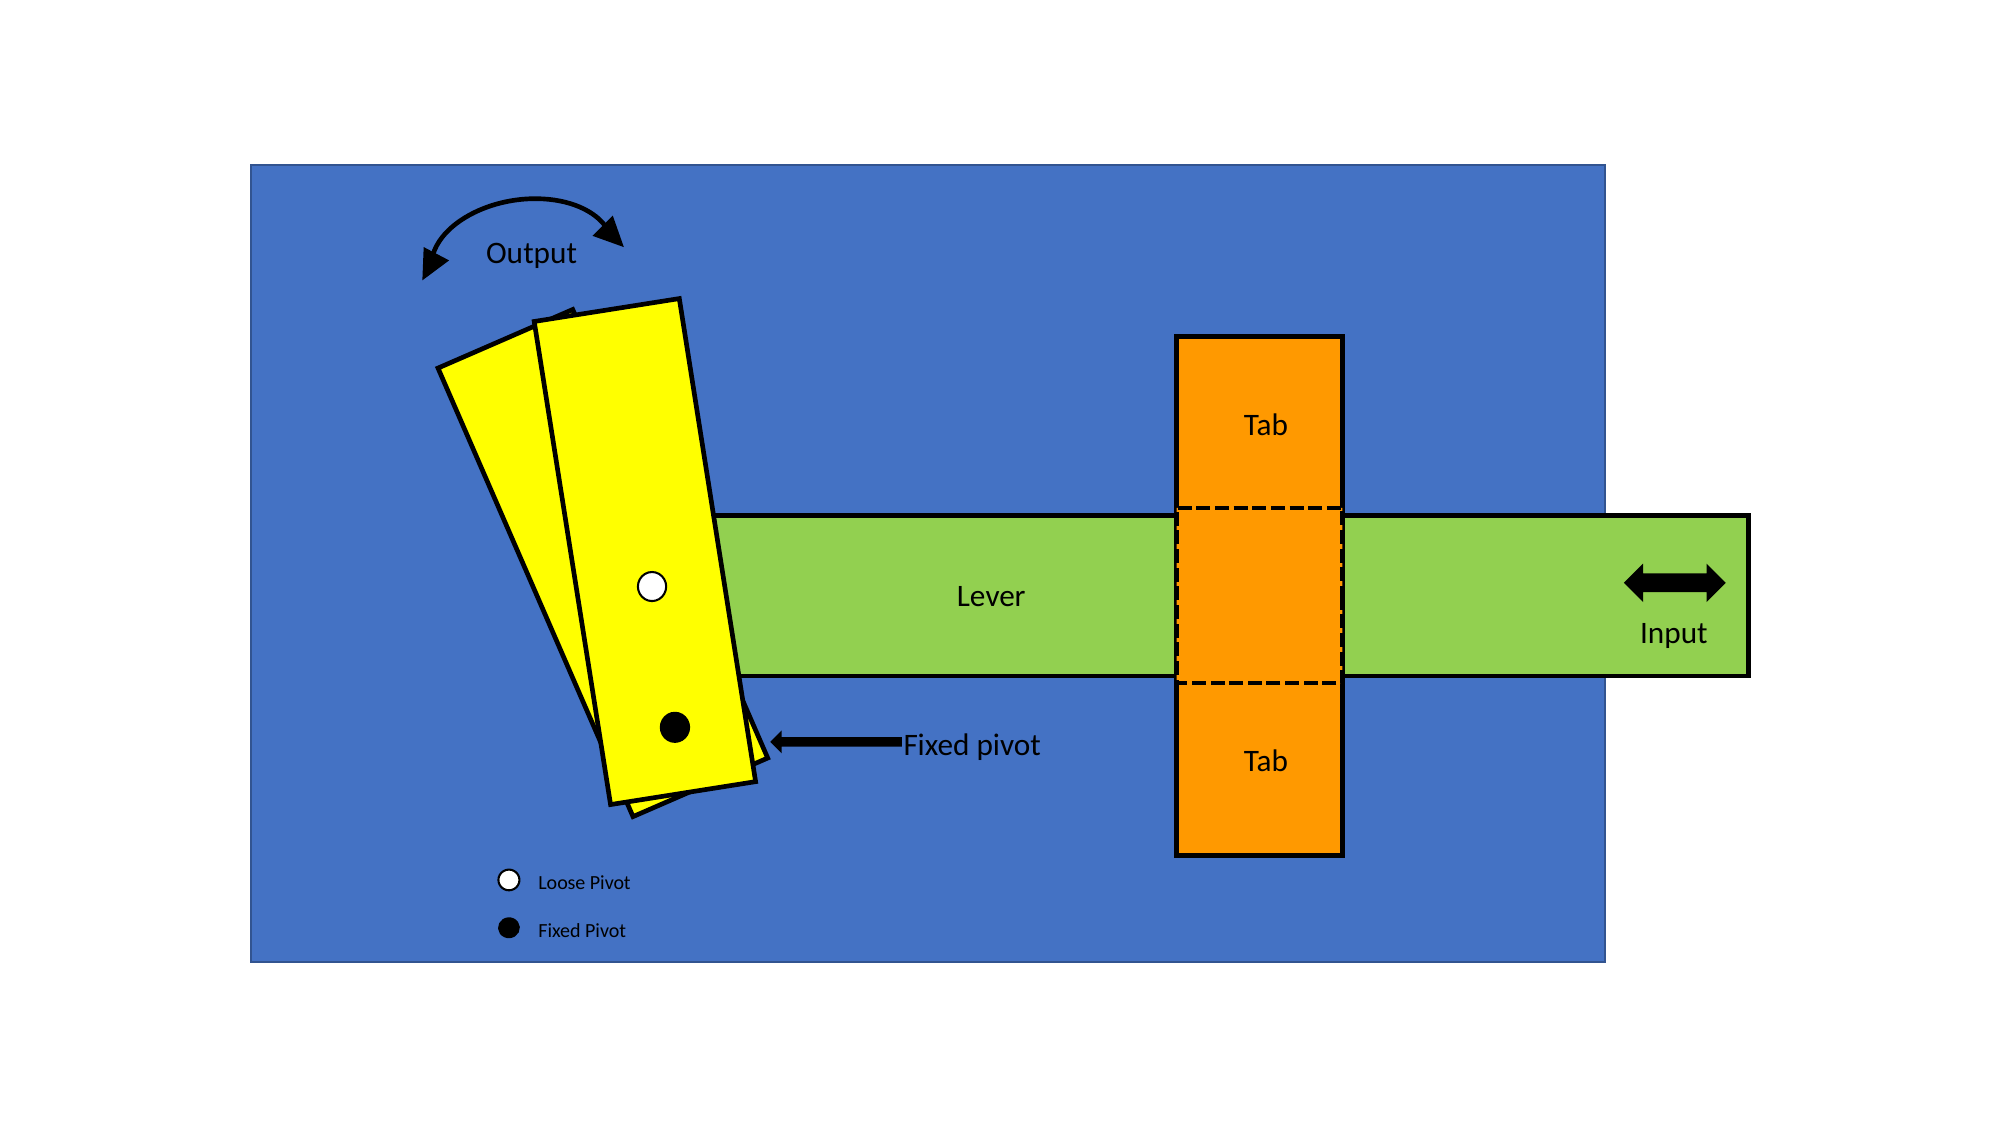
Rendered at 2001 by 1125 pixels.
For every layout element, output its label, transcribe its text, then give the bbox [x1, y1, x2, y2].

text_box [770, 730, 888, 754]
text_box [498, 861, 648, 950]
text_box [1000, 512, 1519, 679]
text_box Fixed pivot [888, 716, 1099, 769]
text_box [1519, 515, 1749, 676]
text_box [571, 306, 719, 797]
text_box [719, 515, 1000, 676]
text_box [250, 164, 1606, 963]
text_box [529, 318, 677, 808]
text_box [416, 198, 628, 317]
